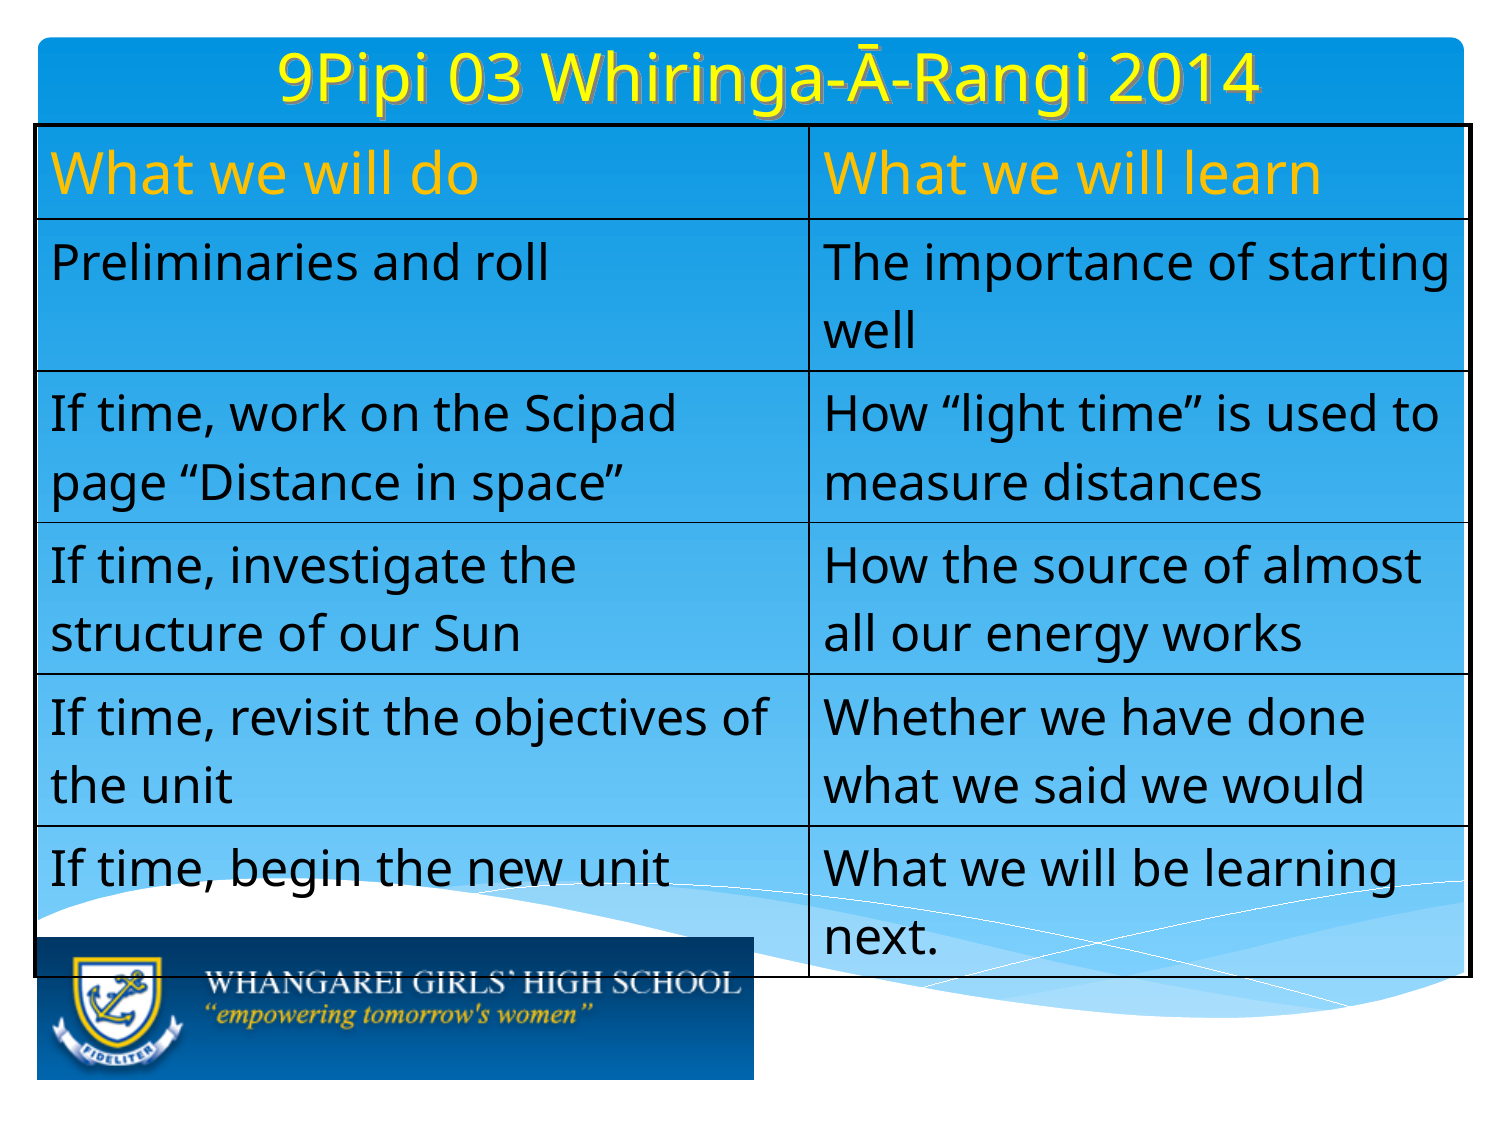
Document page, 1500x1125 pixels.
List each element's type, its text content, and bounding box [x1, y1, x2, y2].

table_cell If time, revisit the objectives of the unit [37, 675, 808, 825]
table_cell What we will be learning next. [810, 827, 1468, 976]
table_cell How the source of almost all our energy works [810, 523, 1468, 673]
text_box 9Pipi 03 Whiringa-Ā-Rangi 2014 [162, 24, 1375, 123]
table_cell The importance of starting well [810, 220, 1468, 370]
table_cell Whether we have done what we said we would [810, 675, 1468, 825]
table_cell Preliminaries and roll [37, 220, 808, 370]
table_header What we will learn [810, 127, 1468, 218]
table_cell If time, begin the new unit [37, 827, 808, 976]
table_cell How “light time” is used to measure distances [810, 372, 1468, 522]
table_cell If time, investigate the structure of our Sun [37, 523, 808, 673]
table_header What we will do [37, 127, 808, 218]
picture [37, 937, 754, 1080]
table_cell If time, work on the Scipad page “Distance in space” [37, 372, 808, 522]
